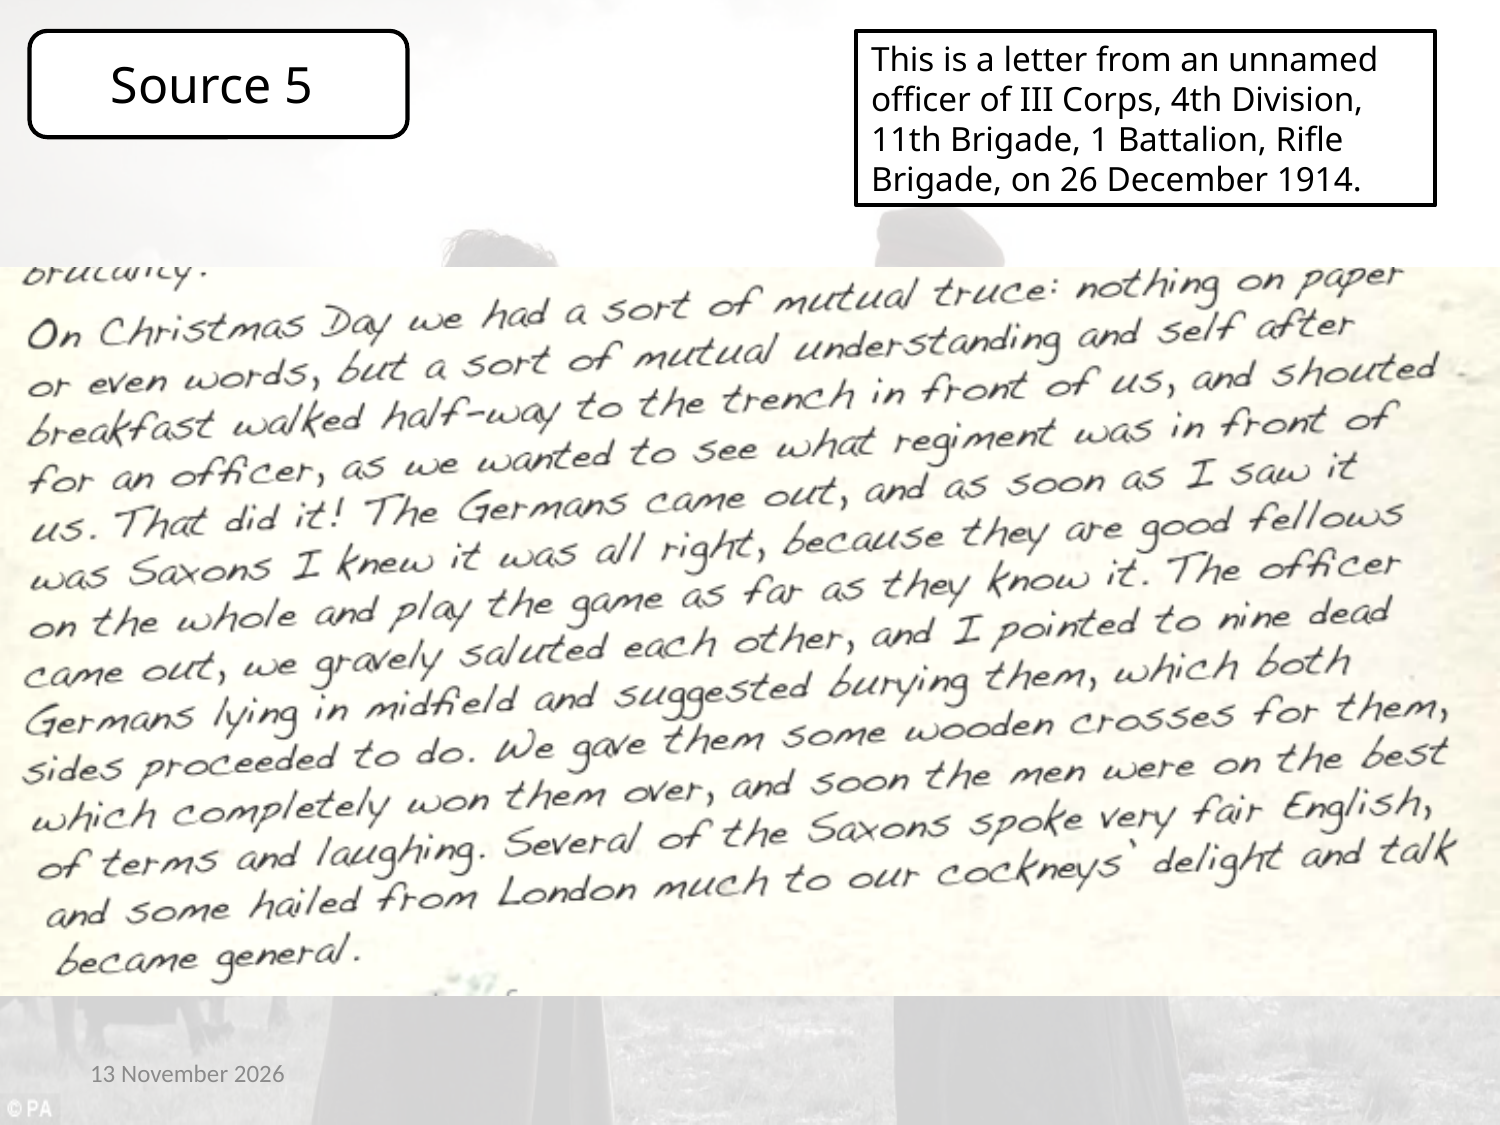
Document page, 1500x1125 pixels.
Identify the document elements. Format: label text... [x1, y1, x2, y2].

text_box Source 5 [27, 28, 410, 140]
text_box This is a letter from an unnamed ofﬁcer of III Corps, 4th Division, 11th Brigade, 1 Battalion, Riﬂe Brigade, on 26 December 1914. [854, 29, 1437, 207]
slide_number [75, 1042, 425, 1103]
picture [0, 266, 1500, 996]
